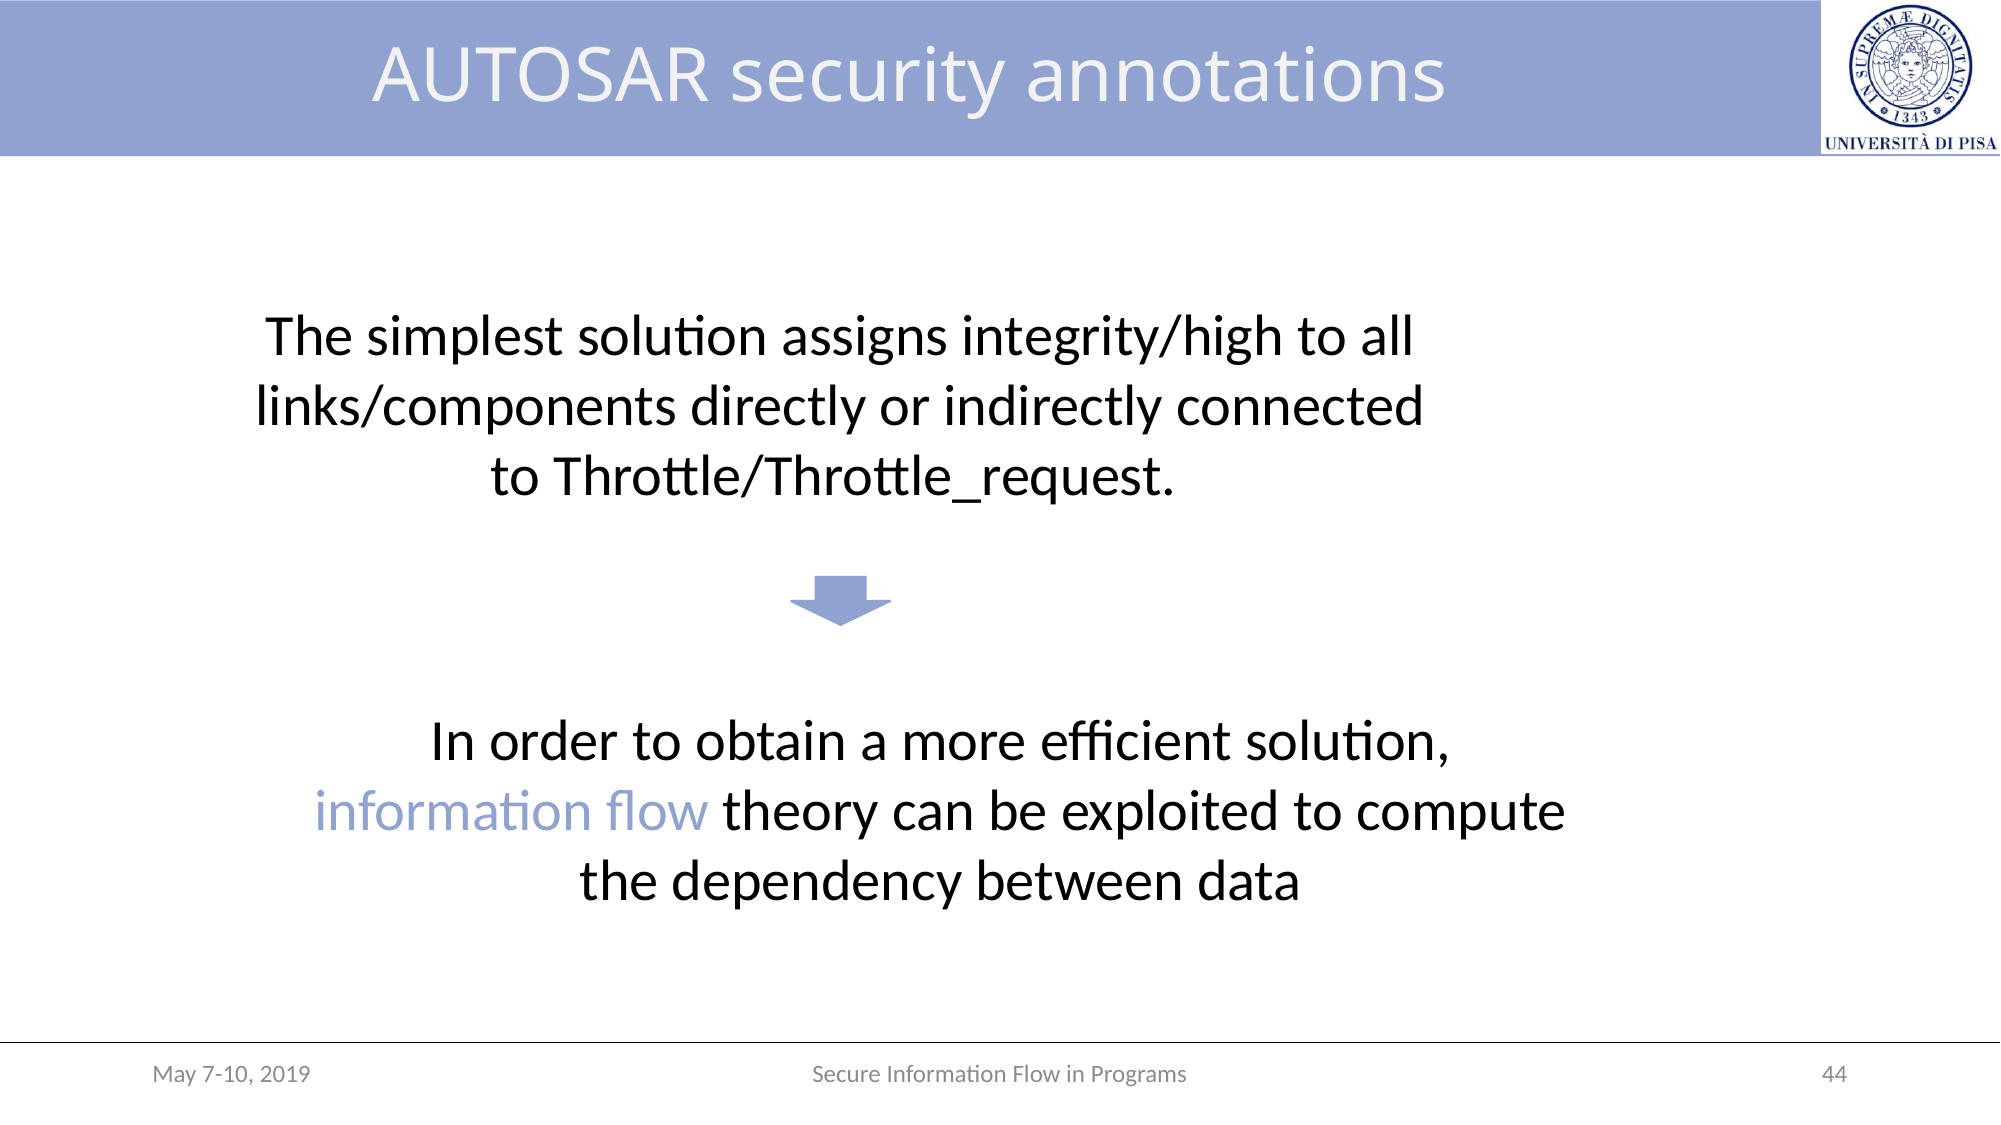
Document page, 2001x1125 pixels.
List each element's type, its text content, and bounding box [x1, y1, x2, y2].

picture [1822, 0, 2000, 154]
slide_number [137, 1042, 588, 1103]
text_box The simplest solution assigns integrity/high to all links/components directly or indirectly connected to Throttle/Throttle_request. [228, 289, 1453, 515]
slide_number 44 [1412, 1042, 1863, 1103]
text_box In order to obtain a more efficient solution, information flow theory can be exploited to compute the dependency between data [278, 695, 1604, 920]
footer Secure Information Flow in Programs [662, 1042, 1338, 1103]
text_box [790, 575, 891, 627]
title AUTOSAR security annotations [0, 0, 1822, 154]
